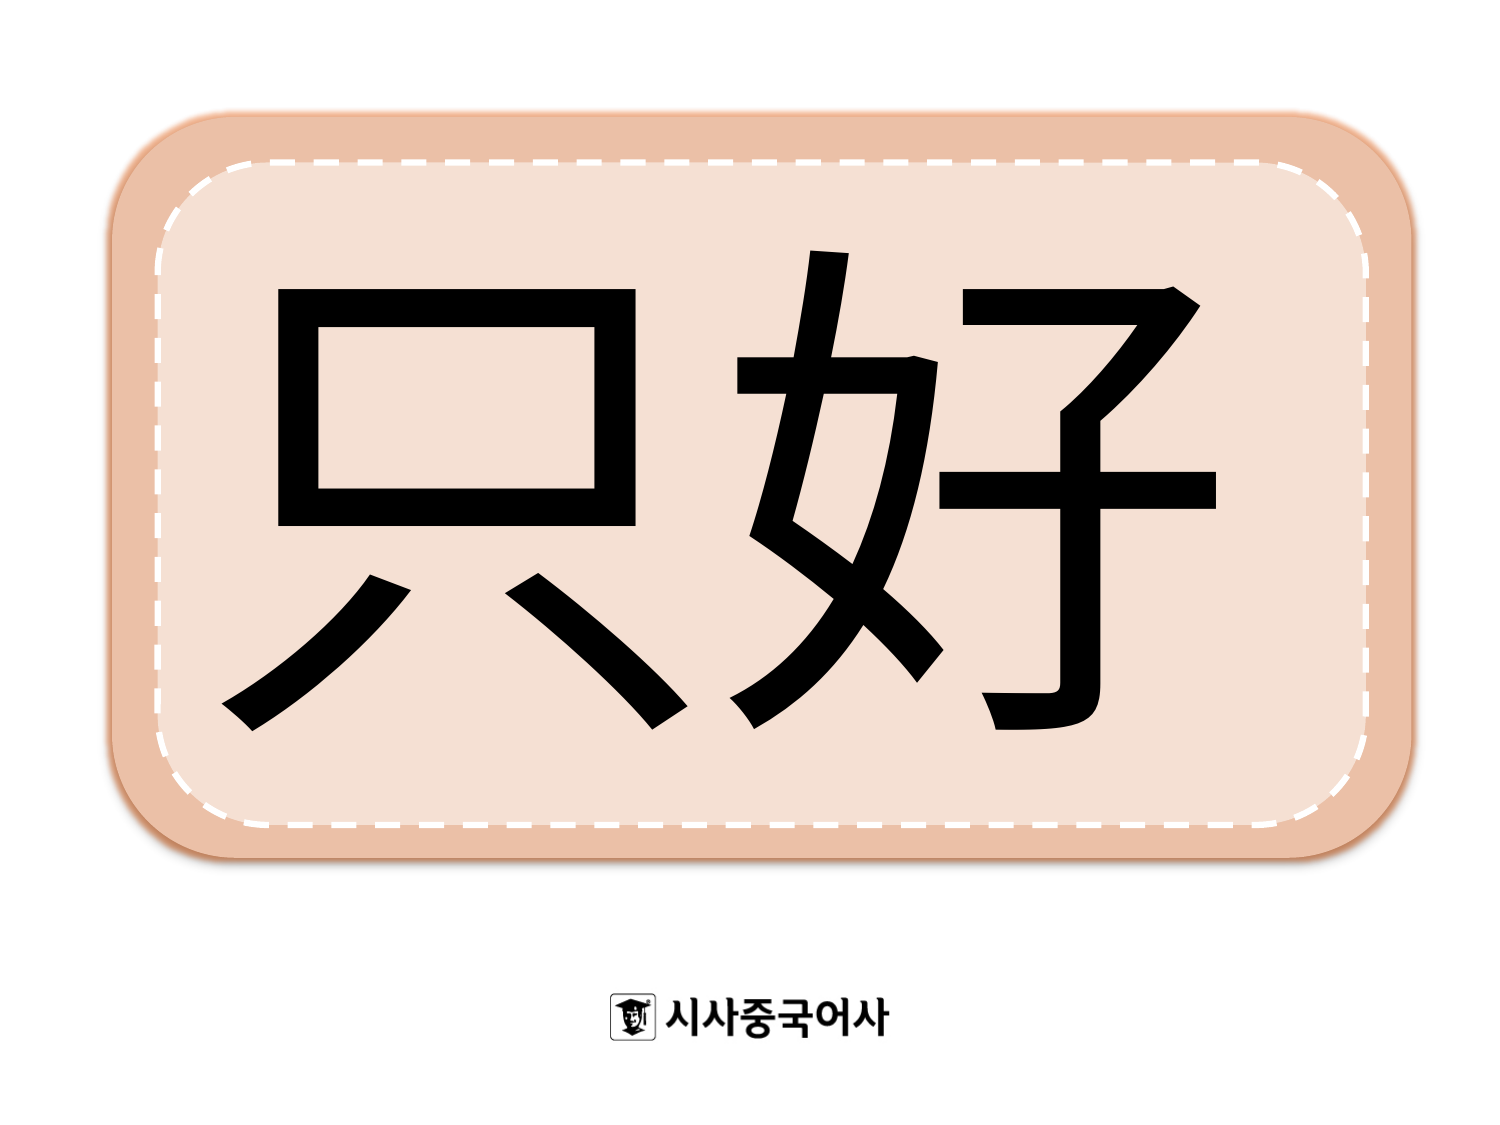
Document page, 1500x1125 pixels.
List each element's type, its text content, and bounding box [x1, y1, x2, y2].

picture [602, 987, 898, 1047]
text_box [162, 160, 1371, 824]
text_box 只好 [171, 149, 1380, 812]
